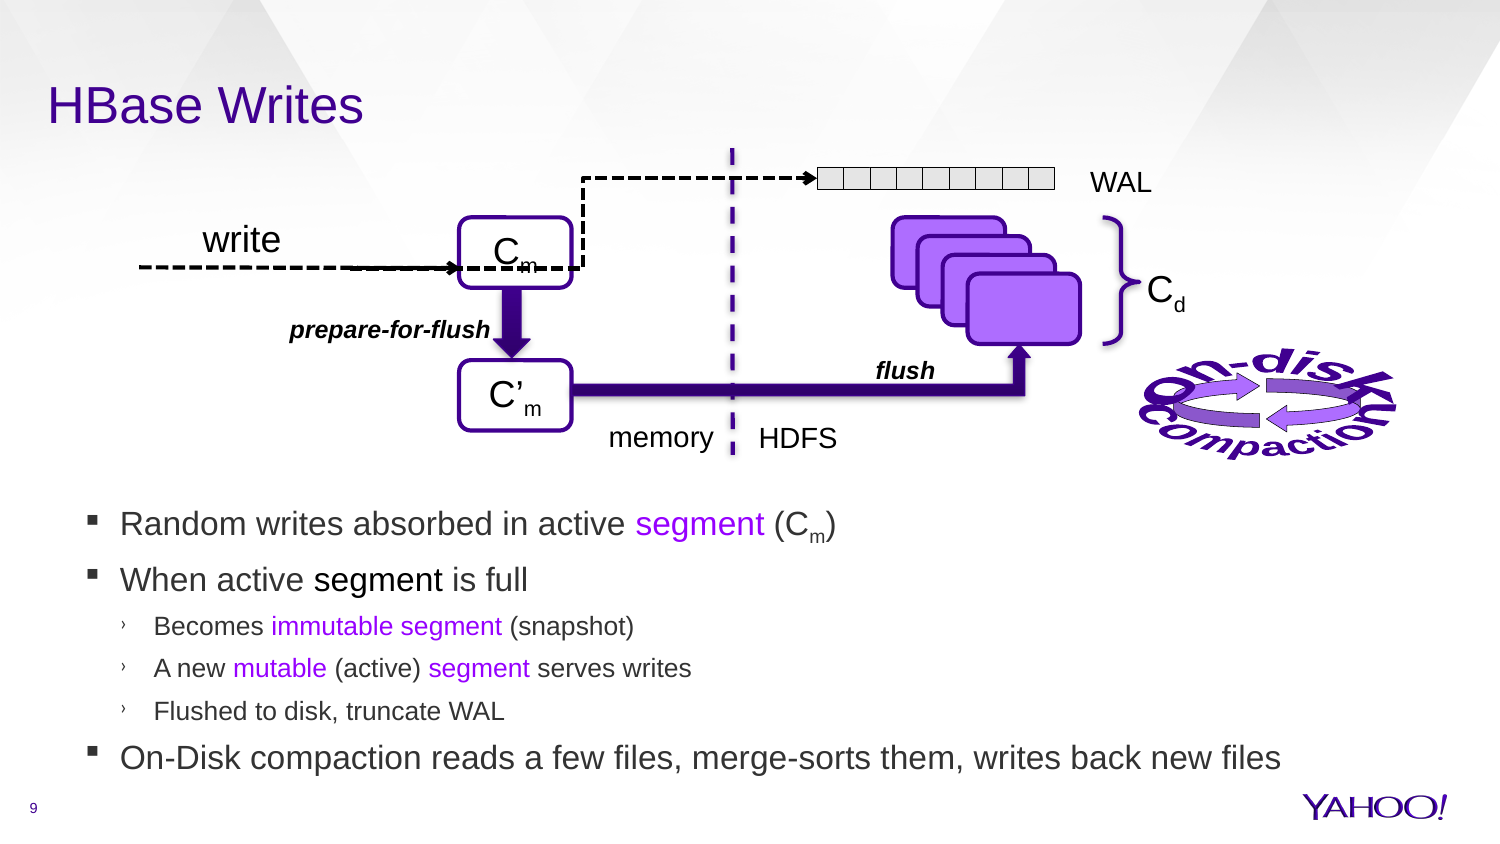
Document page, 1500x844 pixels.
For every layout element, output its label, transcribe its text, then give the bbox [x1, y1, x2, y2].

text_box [349, 178, 818, 269]
text_box Cm [457, 277, 574, 290]
title HBase Writes [46, 71, 1446, 206]
text_box [965, 271, 1083, 347]
text_box [868, 165, 894, 192]
text_box [1026, 165, 1057, 192]
text_box HDFS [743, 412, 853, 463]
text_box [915, 233, 1033, 309]
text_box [138, 207, 344, 269]
text_box [815, 165, 841, 192]
text_box [940, 252, 1058, 328]
text_box [1000, 165, 1026, 192]
text_box [570, 383, 727, 397]
text_box [890, 215, 1008, 290]
slide_number 9 [5, 784, 62, 830]
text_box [1123, 347, 1411, 462]
text_box WAL [1075, 155, 1168, 206]
text_box [973, 165, 1000, 192]
picture [0, 0, 1500, 844]
text_box [501, 290, 531, 359]
text_box Cd [1128, 257, 1205, 324]
list Random writes absorbed in active segment (Cm) When active segment is full Becomes immutable segment (snapshot) A new mutable (active) segment serves writes Flushed to disk, truncate WAL On-Disk compaction reads a few files, merge-sorts them, writes back new files [84, 501, 1445, 778]
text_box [725, 150, 732, 178]
text_box [737, 343, 1031, 397]
text_box prepare-for-flush [274, 305, 507, 351]
text_box [947, 165, 973, 192]
text_box [894, 165, 921, 192]
text_box C’m [456, 358, 574, 433]
text_box [1102, 215, 1128, 346]
text_box [841, 165, 868, 192]
text_box flush [860, 346, 951, 382]
text_box memory [593, 410, 730, 461]
text_box [921, 165, 947, 192]
